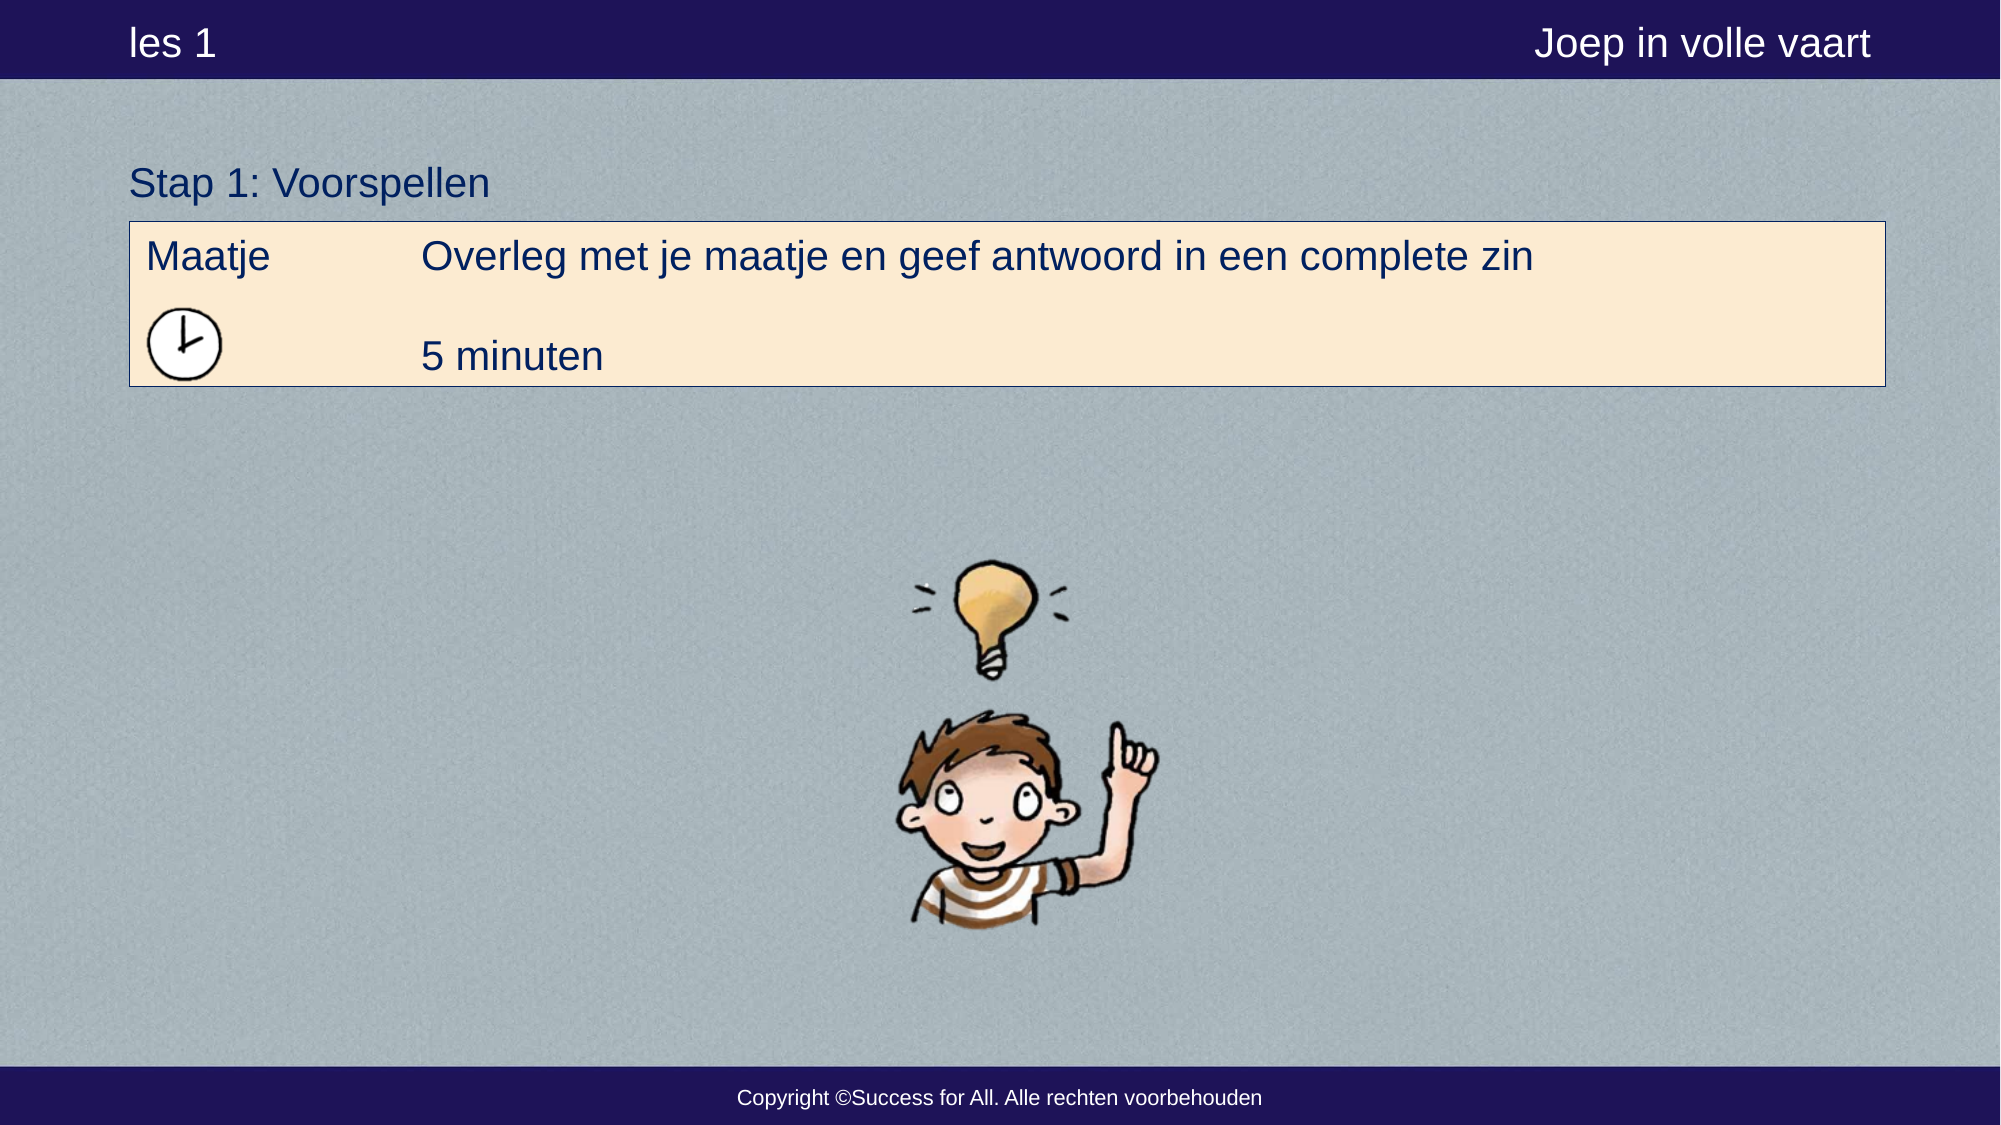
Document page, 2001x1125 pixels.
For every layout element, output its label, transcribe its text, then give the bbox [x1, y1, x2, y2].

text_box Joep in volle vaart [999, 8, 1886, 73]
text_box Copyright ©Success for All. Alle rechten voorbehouden [0, 1076, 2000, 1125]
text_box Maatje Overleg met je maatje en geef antwoord in een complete zin 5 minuten [129, 221, 1886, 387]
picture [0, 0, 2001, 1125]
text_box Stap 1: Voorspellen [114, 148, 907, 214]
text_box les 1 [114, 8, 354, 73]
